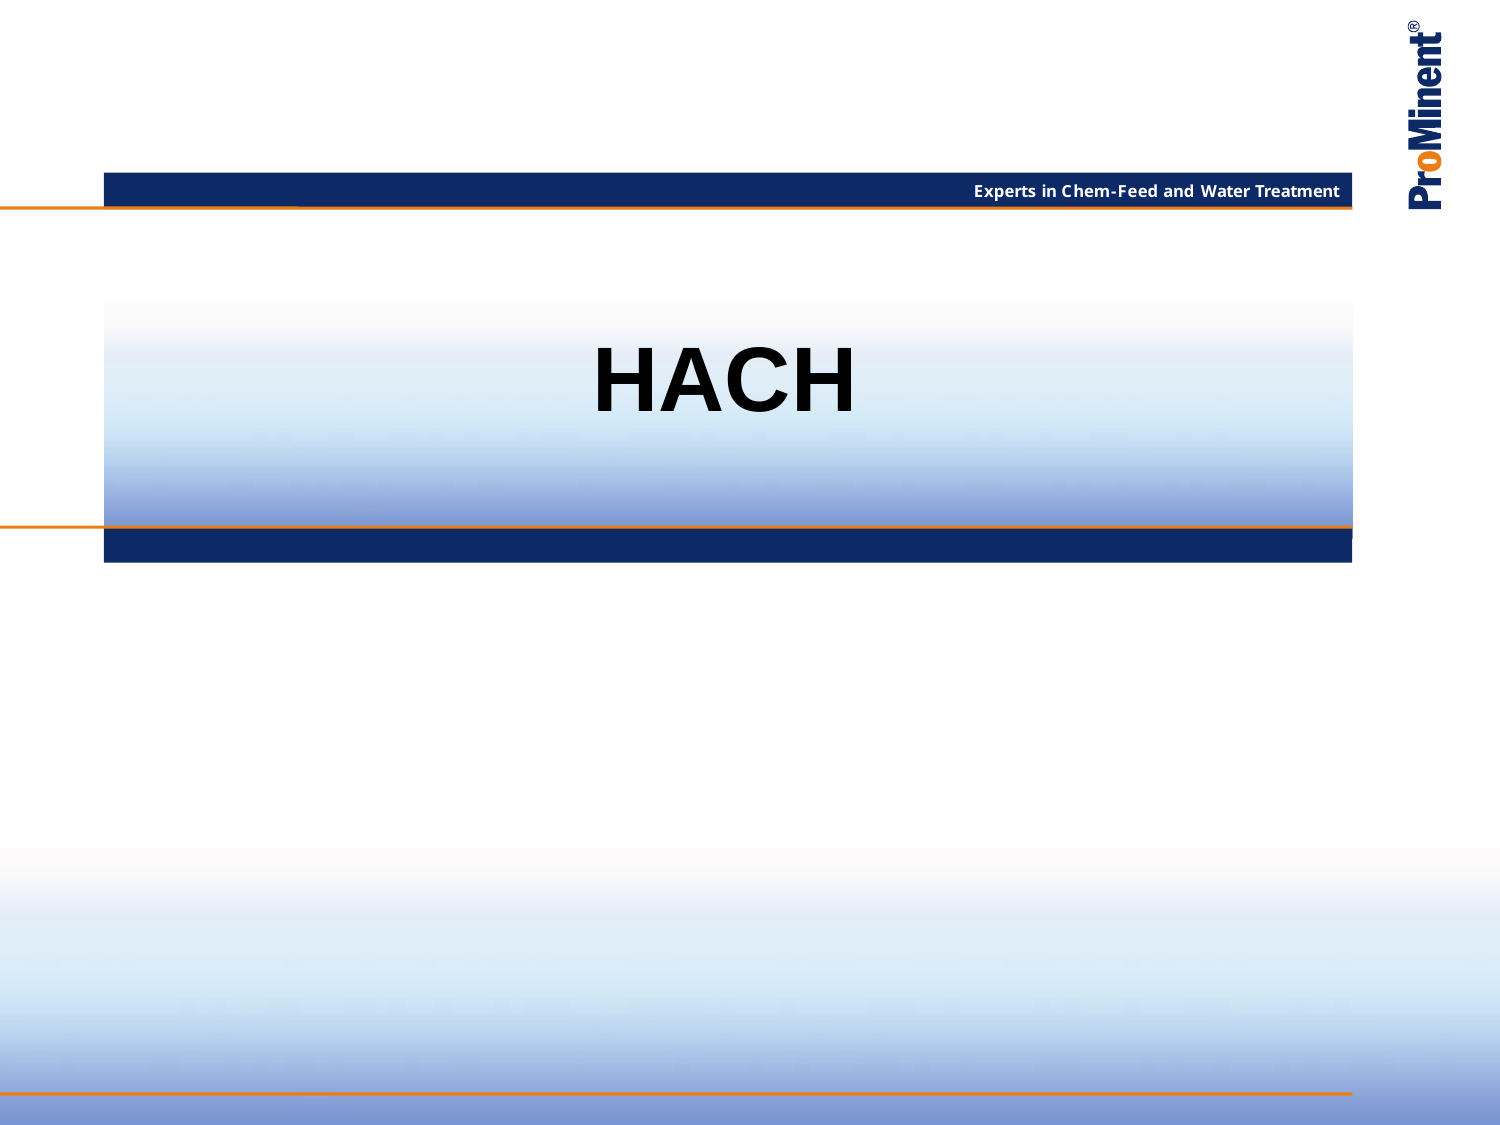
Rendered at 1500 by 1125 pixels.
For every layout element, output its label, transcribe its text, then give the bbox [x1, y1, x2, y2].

picture [104, 303, 1353, 525]
title HACH [99, 237, 1351, 513]
picture [0, 848, 1500, 1125]
